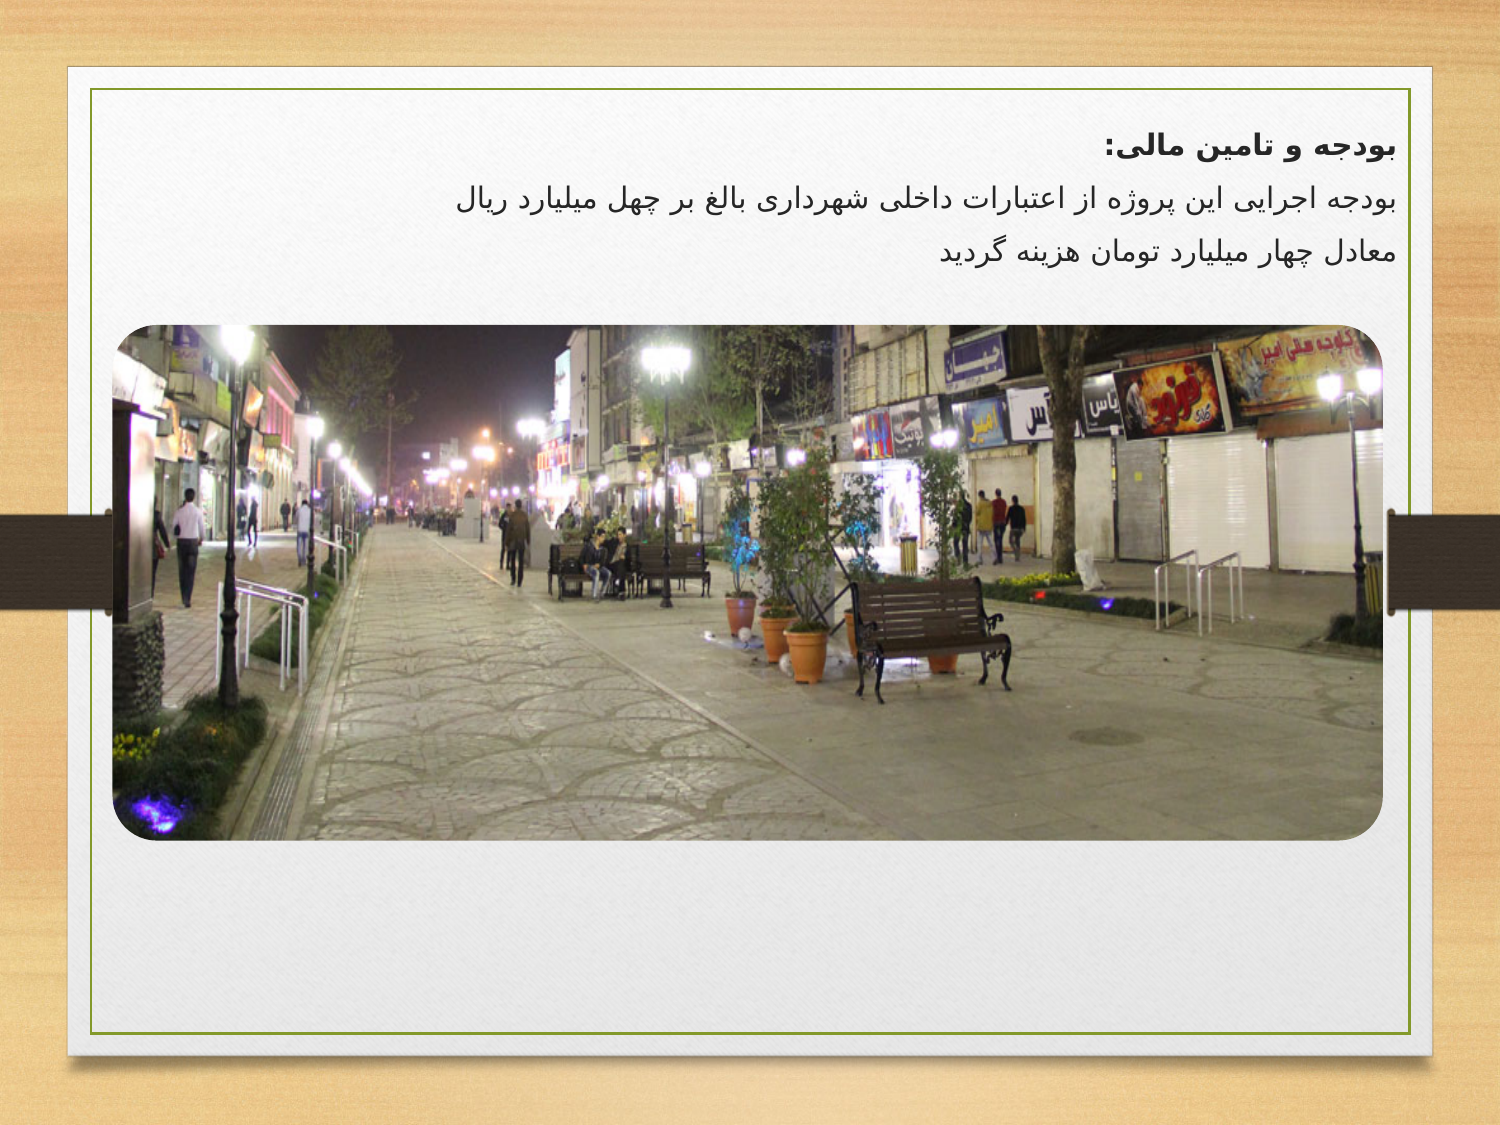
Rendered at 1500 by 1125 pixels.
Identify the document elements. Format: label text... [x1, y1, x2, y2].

title بودجه و تامین مالی: بودجه اجرایی این پروژه از اعتبارات داخلی شهرداری بالغ بر چهل میلیارد ریال معادل چهار میلیارد تومان هزینه گردید [425, 99, 1413, 275]
picture [0, 0, 1500, 1125]
